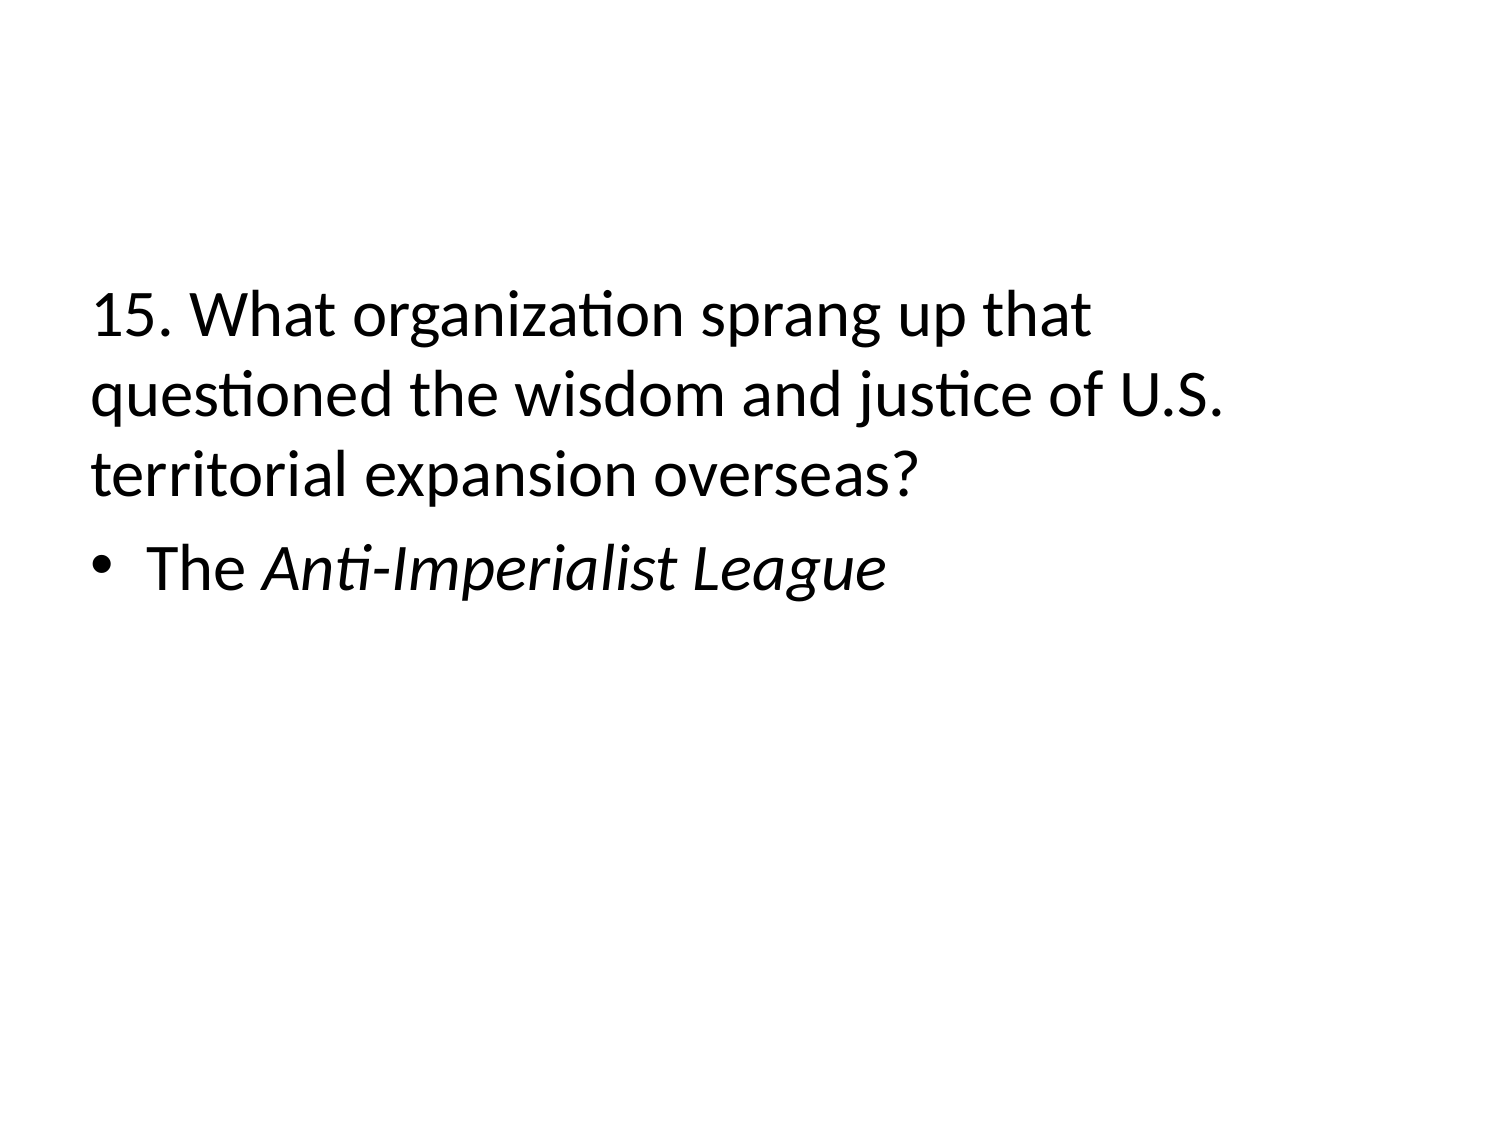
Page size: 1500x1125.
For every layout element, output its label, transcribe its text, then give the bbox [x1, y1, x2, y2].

list 15. What organization sprang up that questioned the wisdom and justice of U.S. territorial expansion overseas? The Anti-Imperialist League [75, 262, 1425, 1005]
